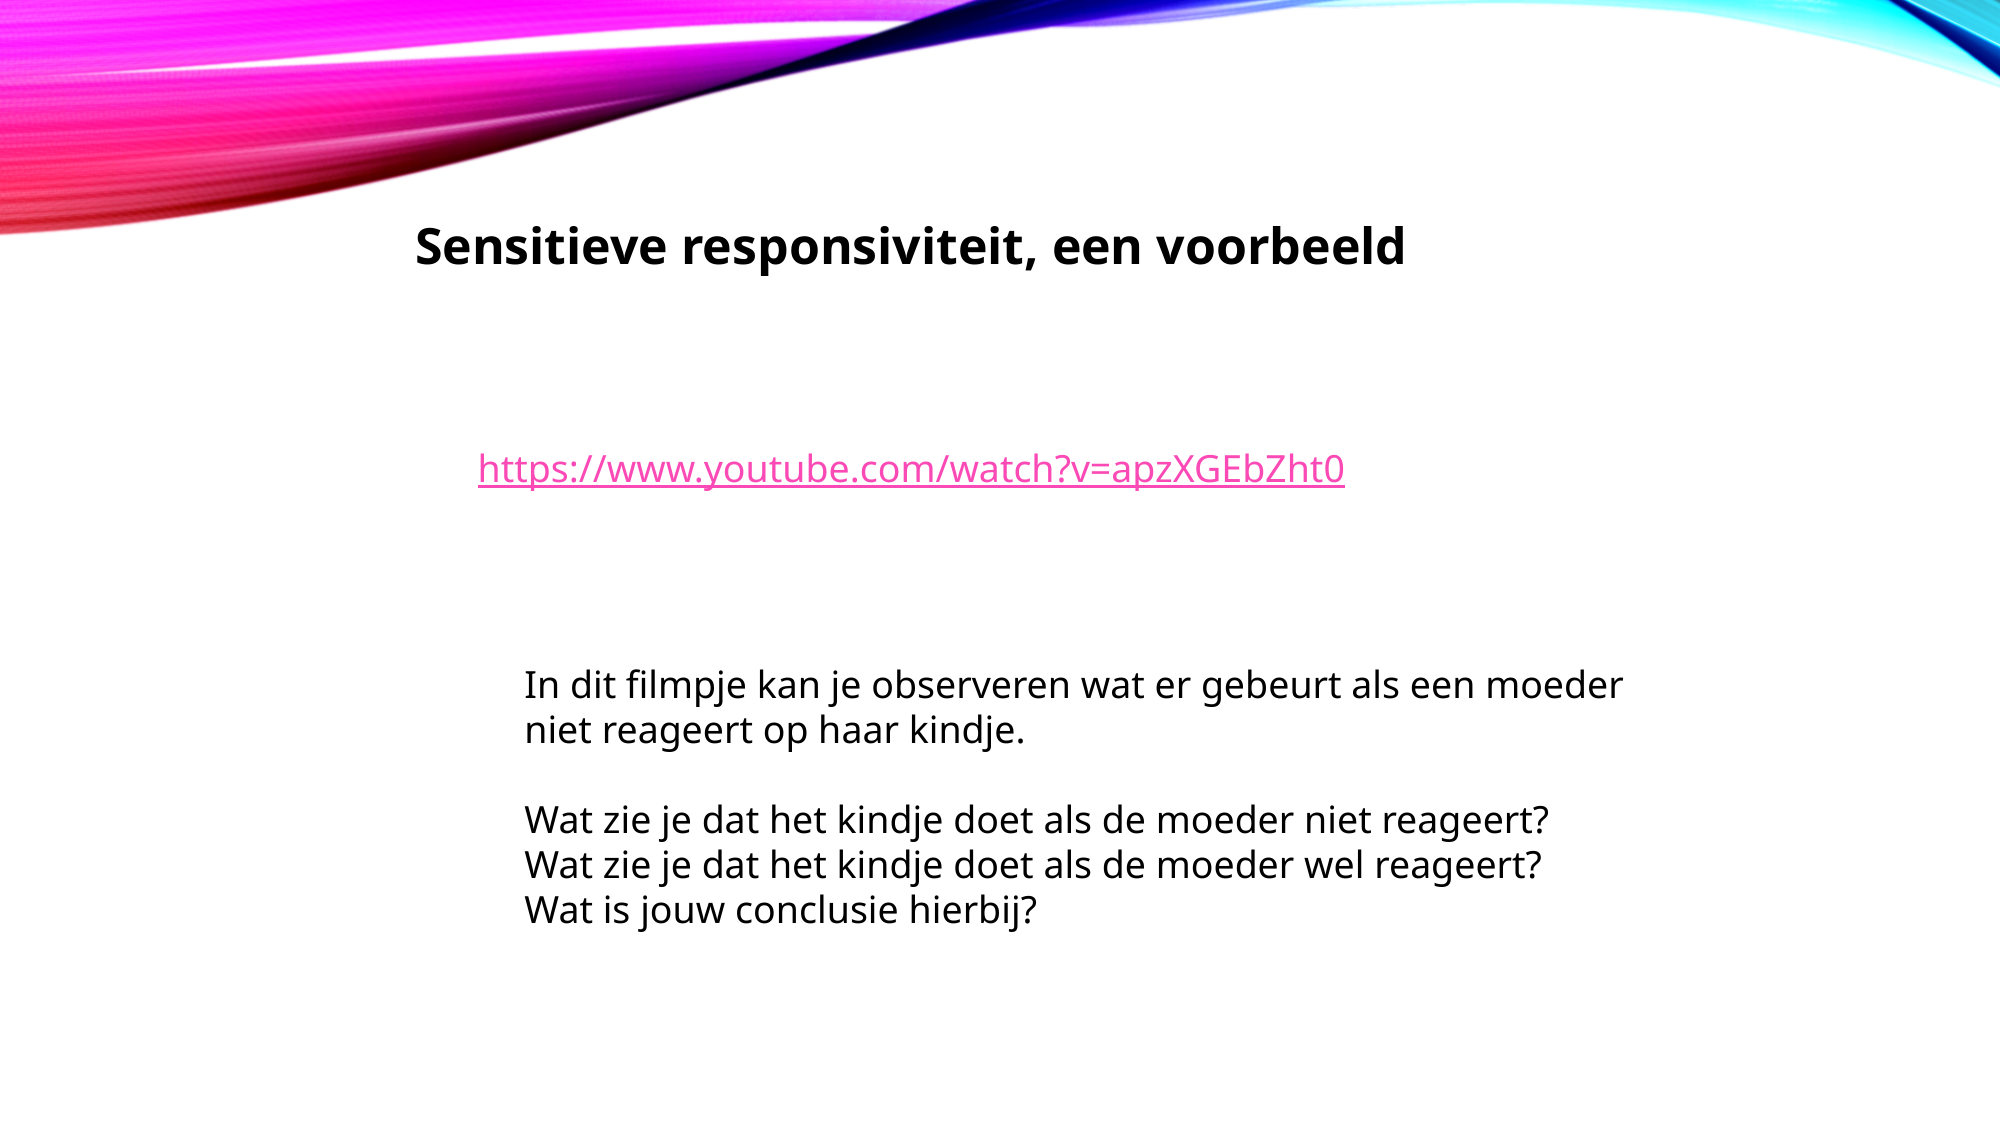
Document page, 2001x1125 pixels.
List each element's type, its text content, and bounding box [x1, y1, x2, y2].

text_box Sensitieve responsiviteit, een voorbeeld [400, 206, 1423, 282]
text_box https://www.youtube.com/watch?v=apzXGEbZht0 [462, 437, 1361, 504]
picture [1890, 0, 2000, 75]
picture [1910, 0, 2000, 45]
text_box In dit filmpje kan je observeren wat er gebeurt als een moeder niet reageert op haar kindje. Wat zie je dat het kindje doet als de moeder niet reageert? Wat zie je dat het kindje doet als de moeder wel reageert? Wat is jouw conclusie hierbij? [509, 653, 1641, 938]
picture [0, 0, 2000, 237]
